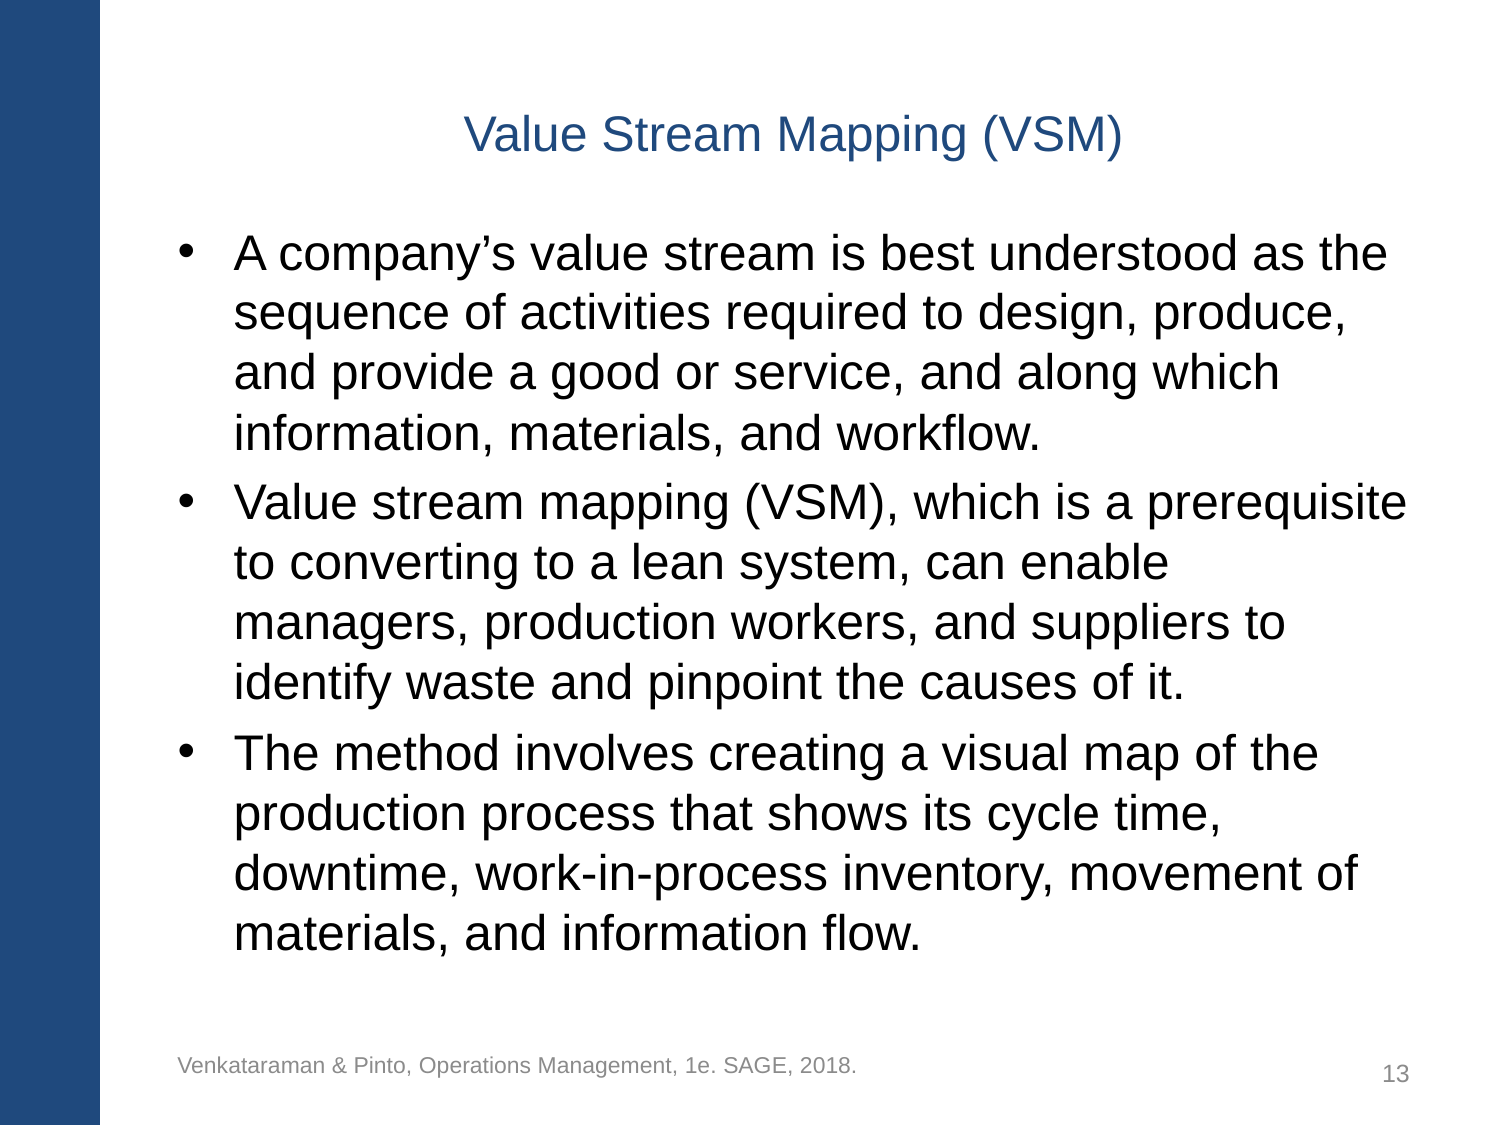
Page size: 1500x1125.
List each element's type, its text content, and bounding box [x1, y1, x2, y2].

list A company’s value stream is best understood as the sequence of activities required to design, produce, and provide a good or service, and along which information, materials, and workflow. Value stream mapping (VSM), which is a prerequisite to converting to a lean system, can enable managers, production workers, and suppliers to identify waste and pinpoint the causes of it. The method involves creating a visual map of the production process that shows its cycle time, downtime, work-in-process inventory, movement of materials, and information flow. [162, 212, 1425, 1025]
title Value Stream Mapping (VSM) [162, 37, 1425, 212]
footer Venkataraman & Pinto, Operations Management, 1e. SAGE, 2018. [162, 1042, 1313, 1103]
slide_number 13 [1350, 1042, 1425, 1103]
